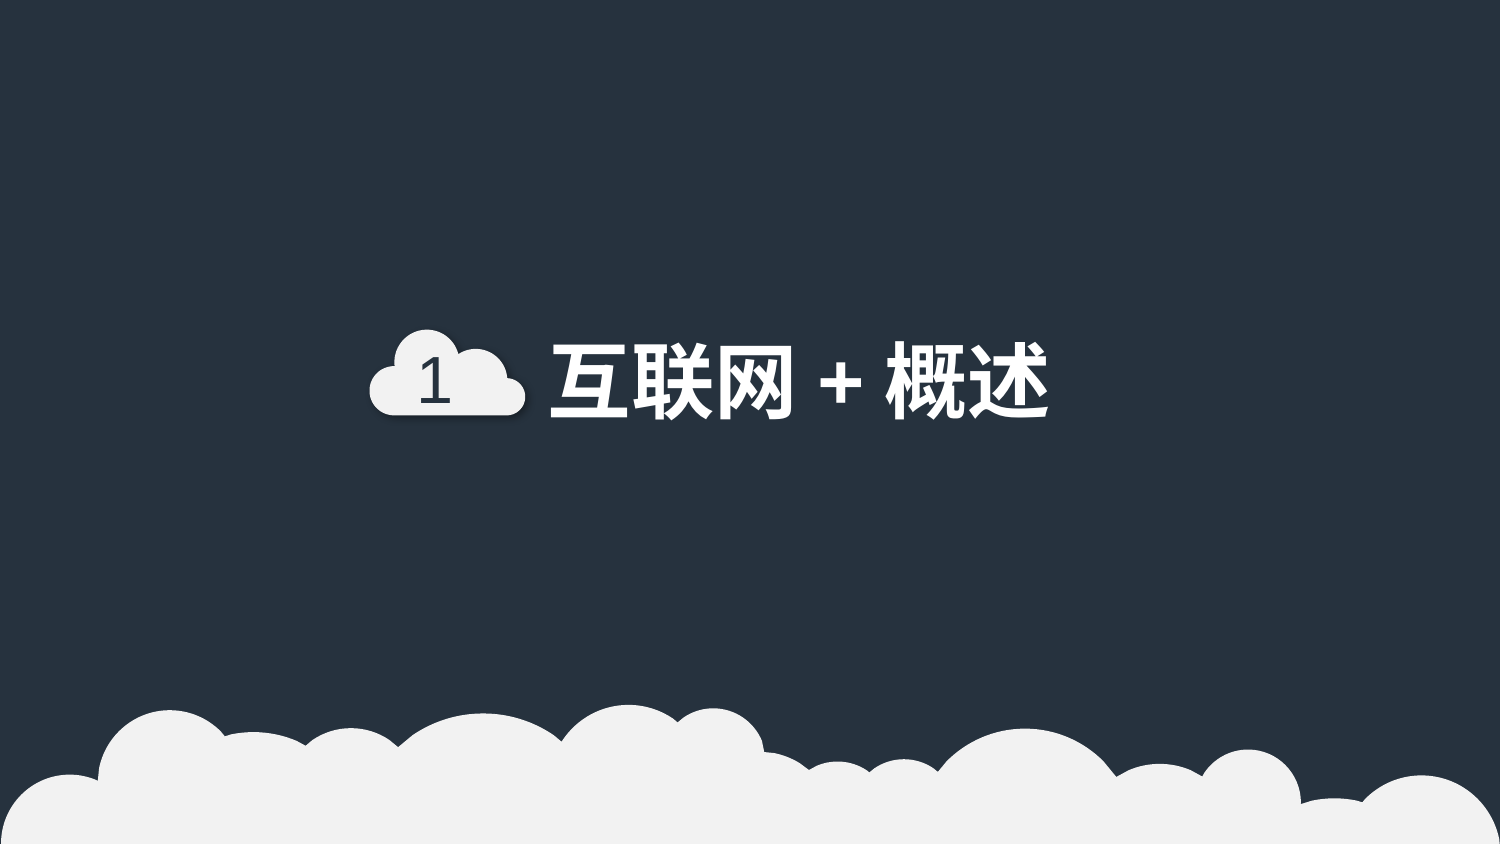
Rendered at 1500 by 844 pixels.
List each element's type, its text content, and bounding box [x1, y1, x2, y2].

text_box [369, 329, 526, 426]
text_box 互联网+概述 [532, 322, 1066, 437]
text_box [0, 703, 1500, 844]
